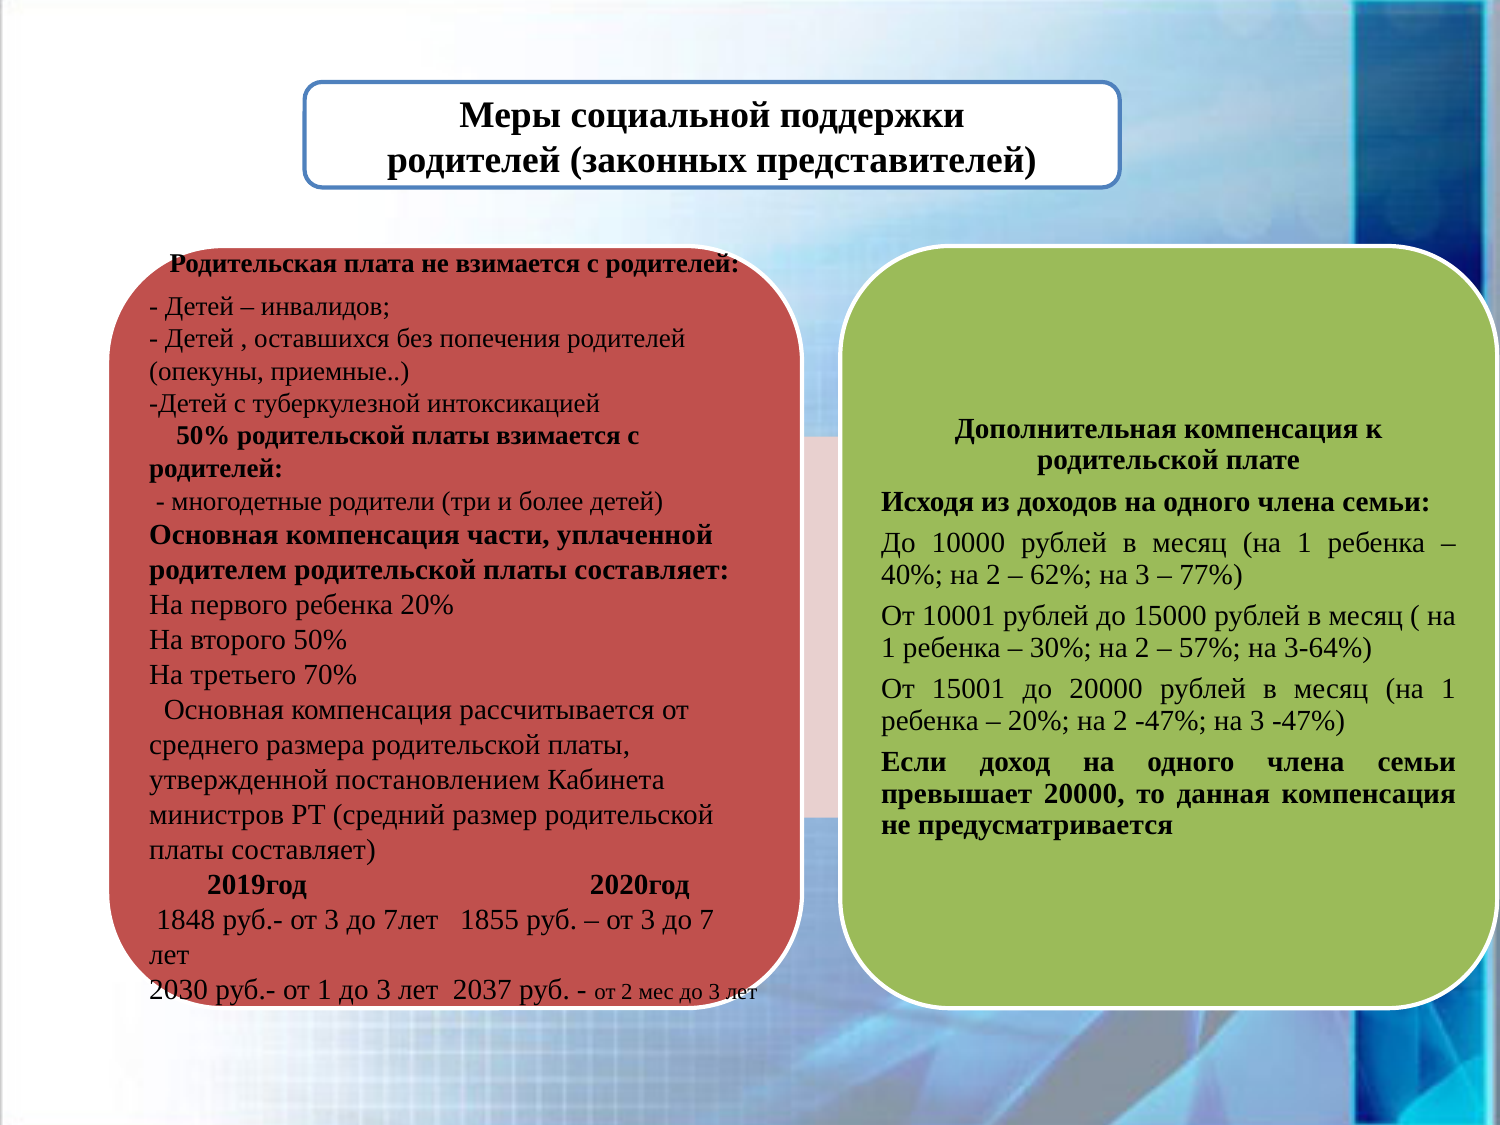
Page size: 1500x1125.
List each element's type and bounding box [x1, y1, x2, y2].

picture [0, 0, 1500, 1125]
text_box [93, 245, 1413, 1020]
